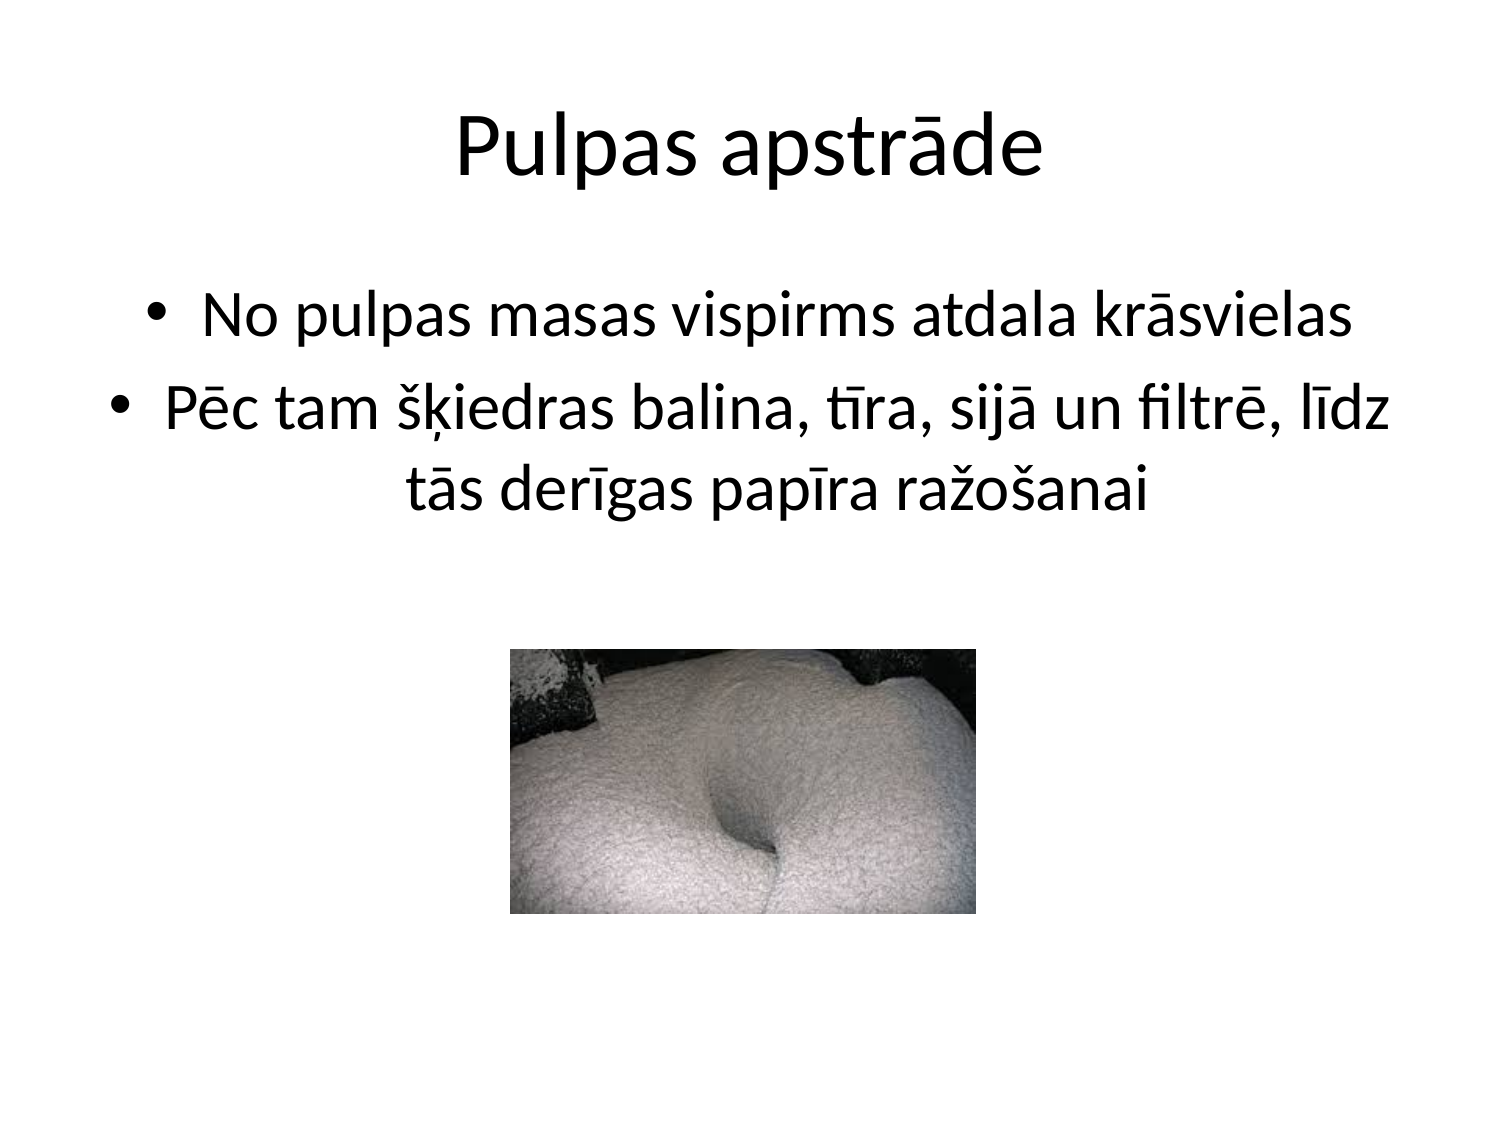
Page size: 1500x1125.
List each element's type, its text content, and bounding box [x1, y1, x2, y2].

list No pulpas masas vispirms atdala krāsvielas Pēc tam šķiedras balina, tīra, sijā un filtrē, līdz tās derīgas papīra ražošanai [75, 262, 1425, 1005]
title Pulpas apstrāde [75, 45, 1425, 233]
picture [509, 649, 976, 914]
